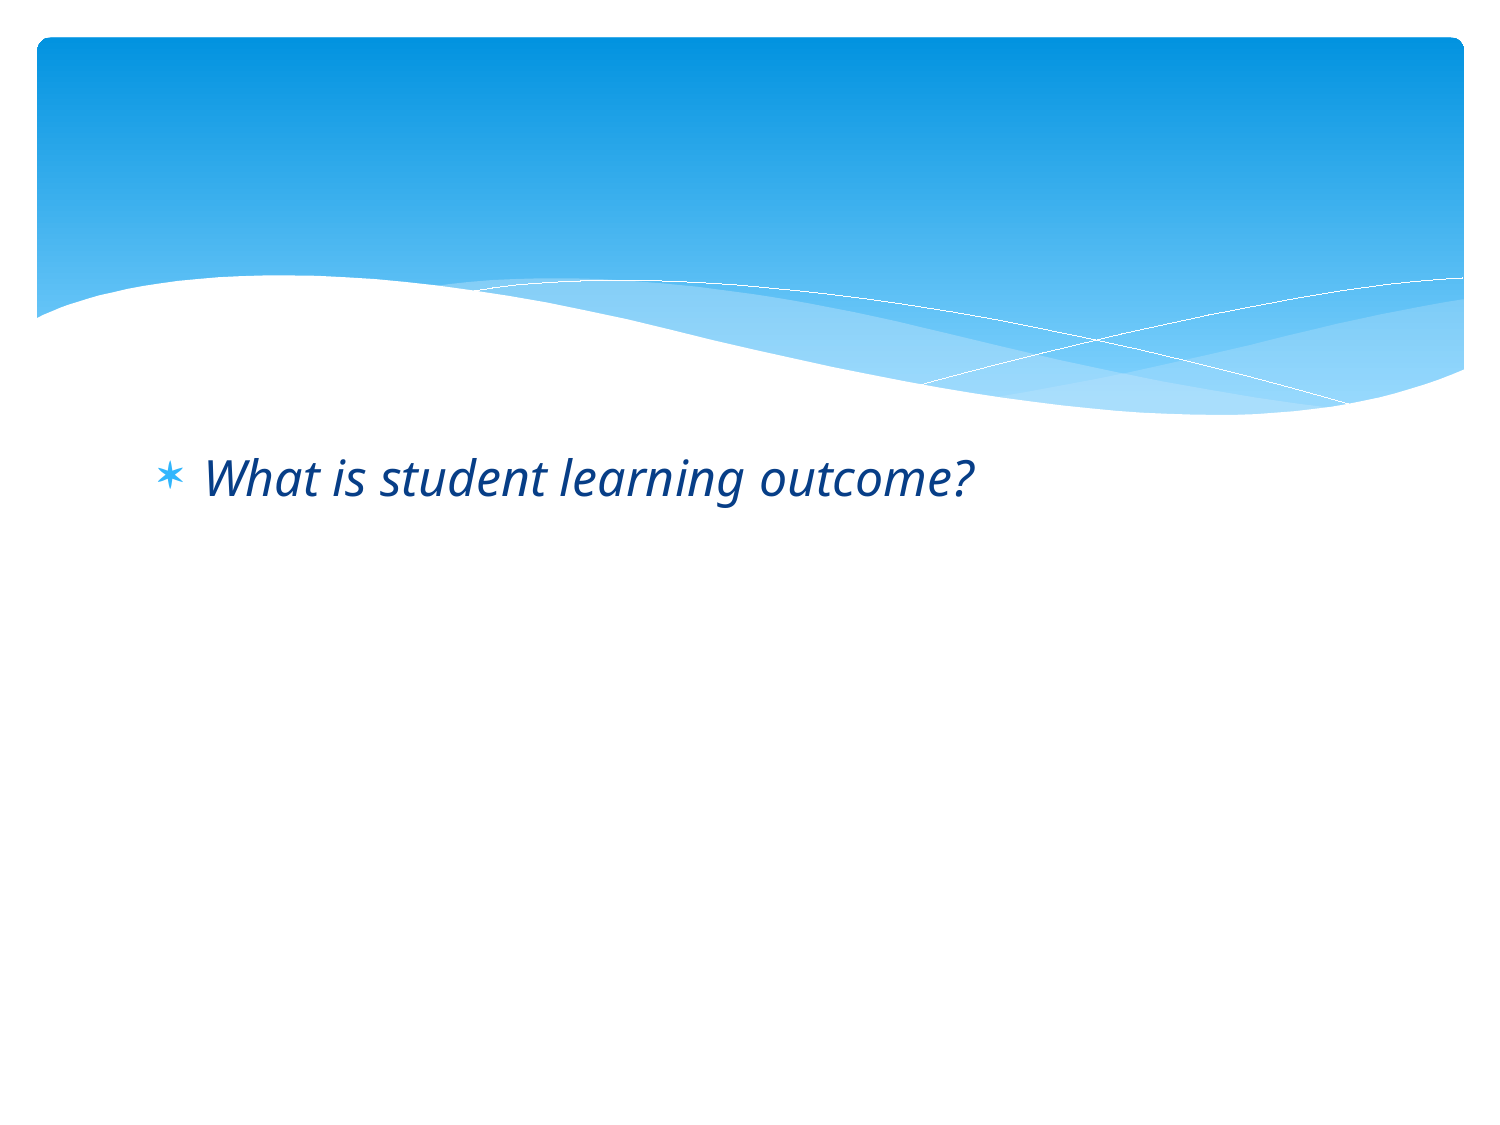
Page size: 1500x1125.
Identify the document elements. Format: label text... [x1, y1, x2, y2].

list What is student learning outcome? [143, 438, 1359, 1005]
